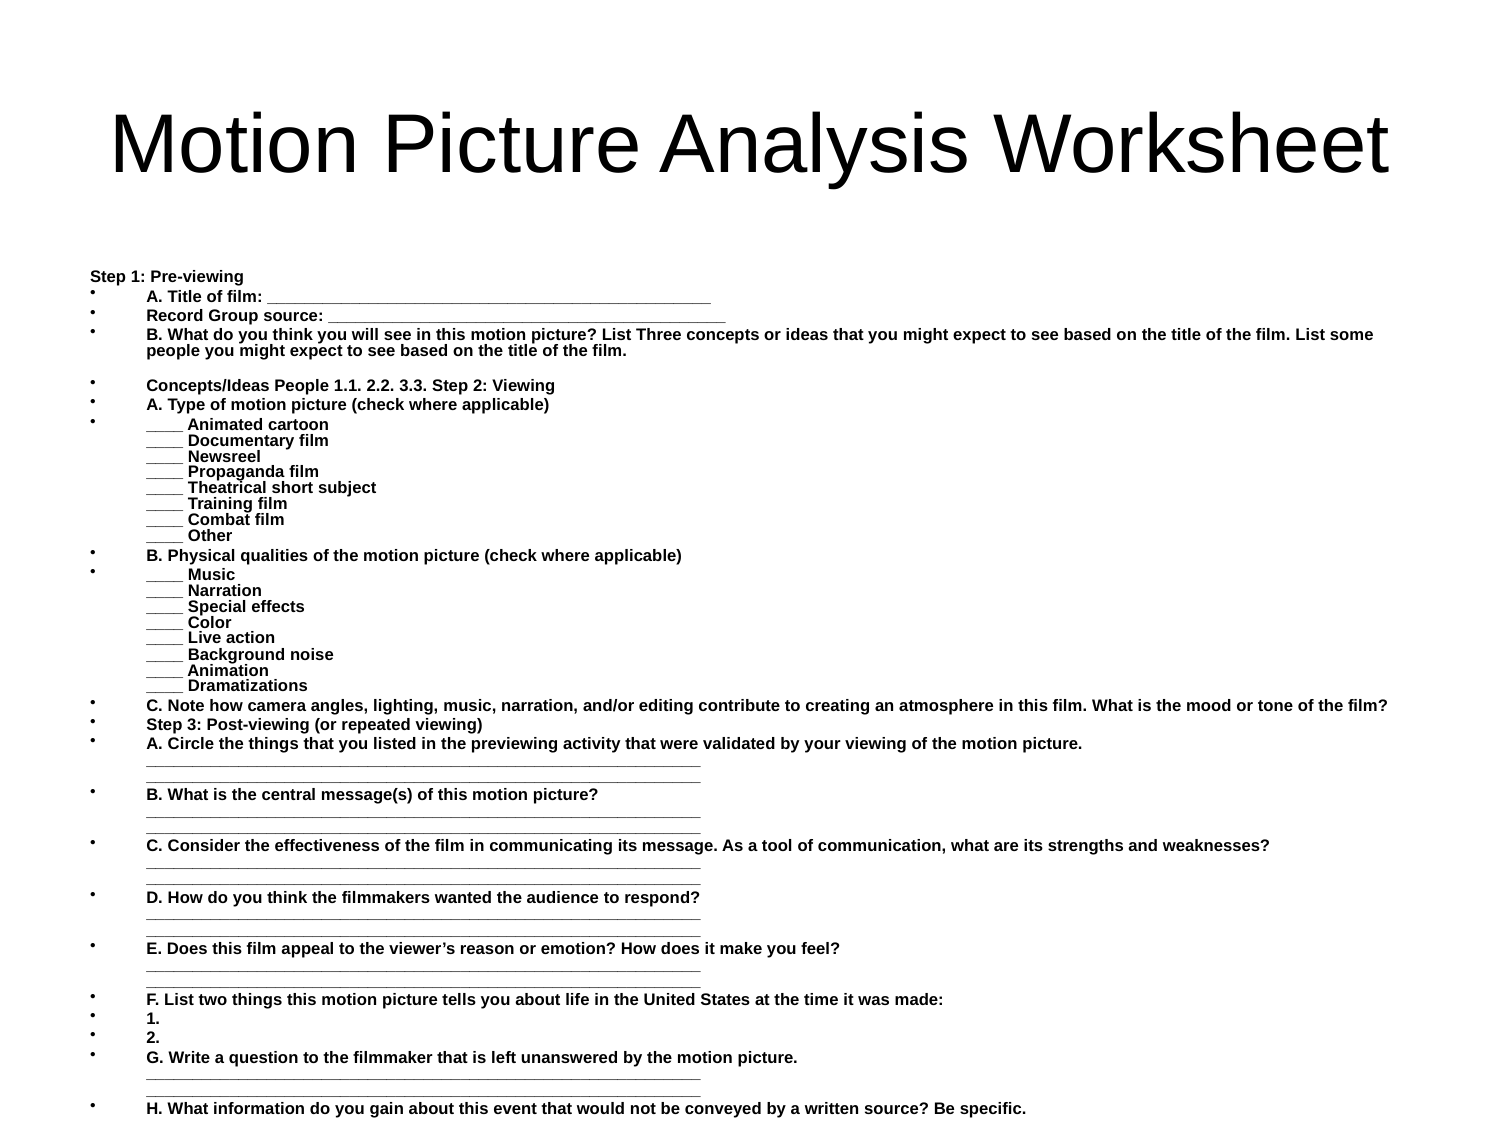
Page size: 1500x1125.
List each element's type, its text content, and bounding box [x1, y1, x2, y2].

list Step 1: Pre-viewing A. Title of film: ________________________________________________ Record Group source: ___________________________________________ B. What do you think you will see in this motion picture? List Three concepts or ideas that you might expect to see based on the title of the film. List some people you might expect to see based on the title of the film. Concepts/Ideas People 1.1. 2.2. 3.3. Step 2: Viewing A. Type of motion picture (check where applicable) ____ Animated cartoon ____ Documentary film ____ Newsreel ____ Propaganda film ____ Theatrical short subject ____ Training film ____ Combat film ____ Other B. Physical qualities of the motion picture (check where applicable) ____ Music ____ Narration ____ Special effects ____ Color ____ Live action ____ Background noise ____ Animation ____ Dramatizations C. Note how camera angles, lighting, music, narration, and/or editing contribute to creating an atmosphere in this film. What is the mood or tone of the film? Step 3: Post-viewing (or repeated viewing) A. Circle the things that you listed in the previewing activity that were validated by your viewing of the motion picture. ____________________________________________________________ ____________________________________________________________ B. What is the central message(s) of this motion picture? ____________________________________________________________ ____________________________________________________________ C. Consider the effectiveness of the film in communicating its message. As a tool of communication, what are its strengths and weaknesses? ____________________________________________________________ ____________________________________________________________ D. How do you think the filmmakers wanted the audience to respond? ____________________________________________________________ ____________________________________________________________ E. Does this film appeal to the viewer’s reason or emotion? How does it make you feel? ____________________________________________________________ ____________________________________________________________ F. List two things this motion picture tells you about life in the United States at the time it was made: 1. 2. G. Write a question to the filmmaker that is left unanswered by the motion picture. ____________________________________________________________ ____________________________________________________________ H. What information do you gain about this event that would not be conveyed by a written source? Be specific. ____________________________________________________________ ____________________________________________________________ [74, 262, 1426, 1006]
title Motion Picture Analysis Worksheet [74, 44, 1426, 233]
